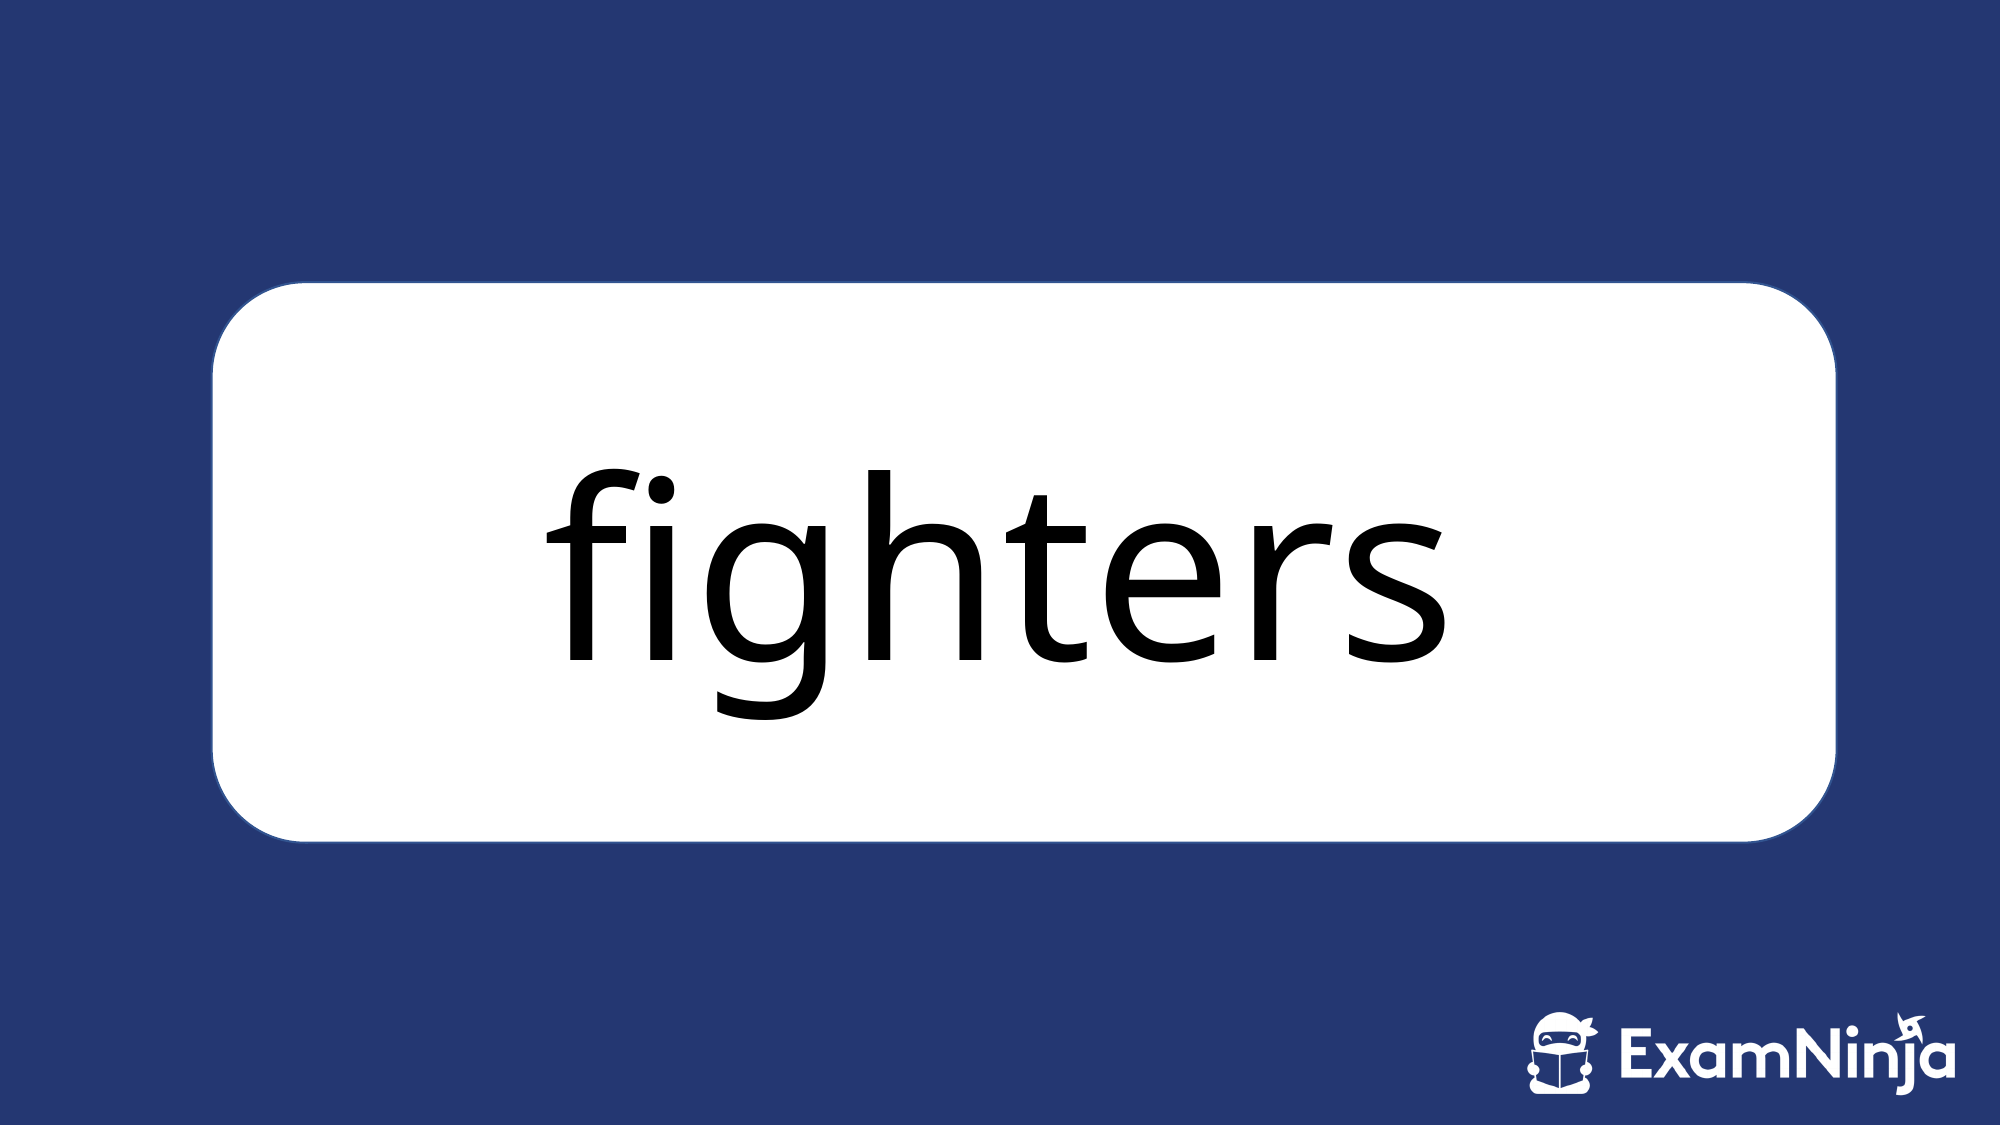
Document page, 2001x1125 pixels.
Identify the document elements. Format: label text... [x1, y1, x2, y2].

text_box [210, 719, 1838, 844]
text_box fighters [143, 403, 1857, 719]
picture [1501, 1003, 1979, 1102]
text_box [210, 281, 1838, 403]
